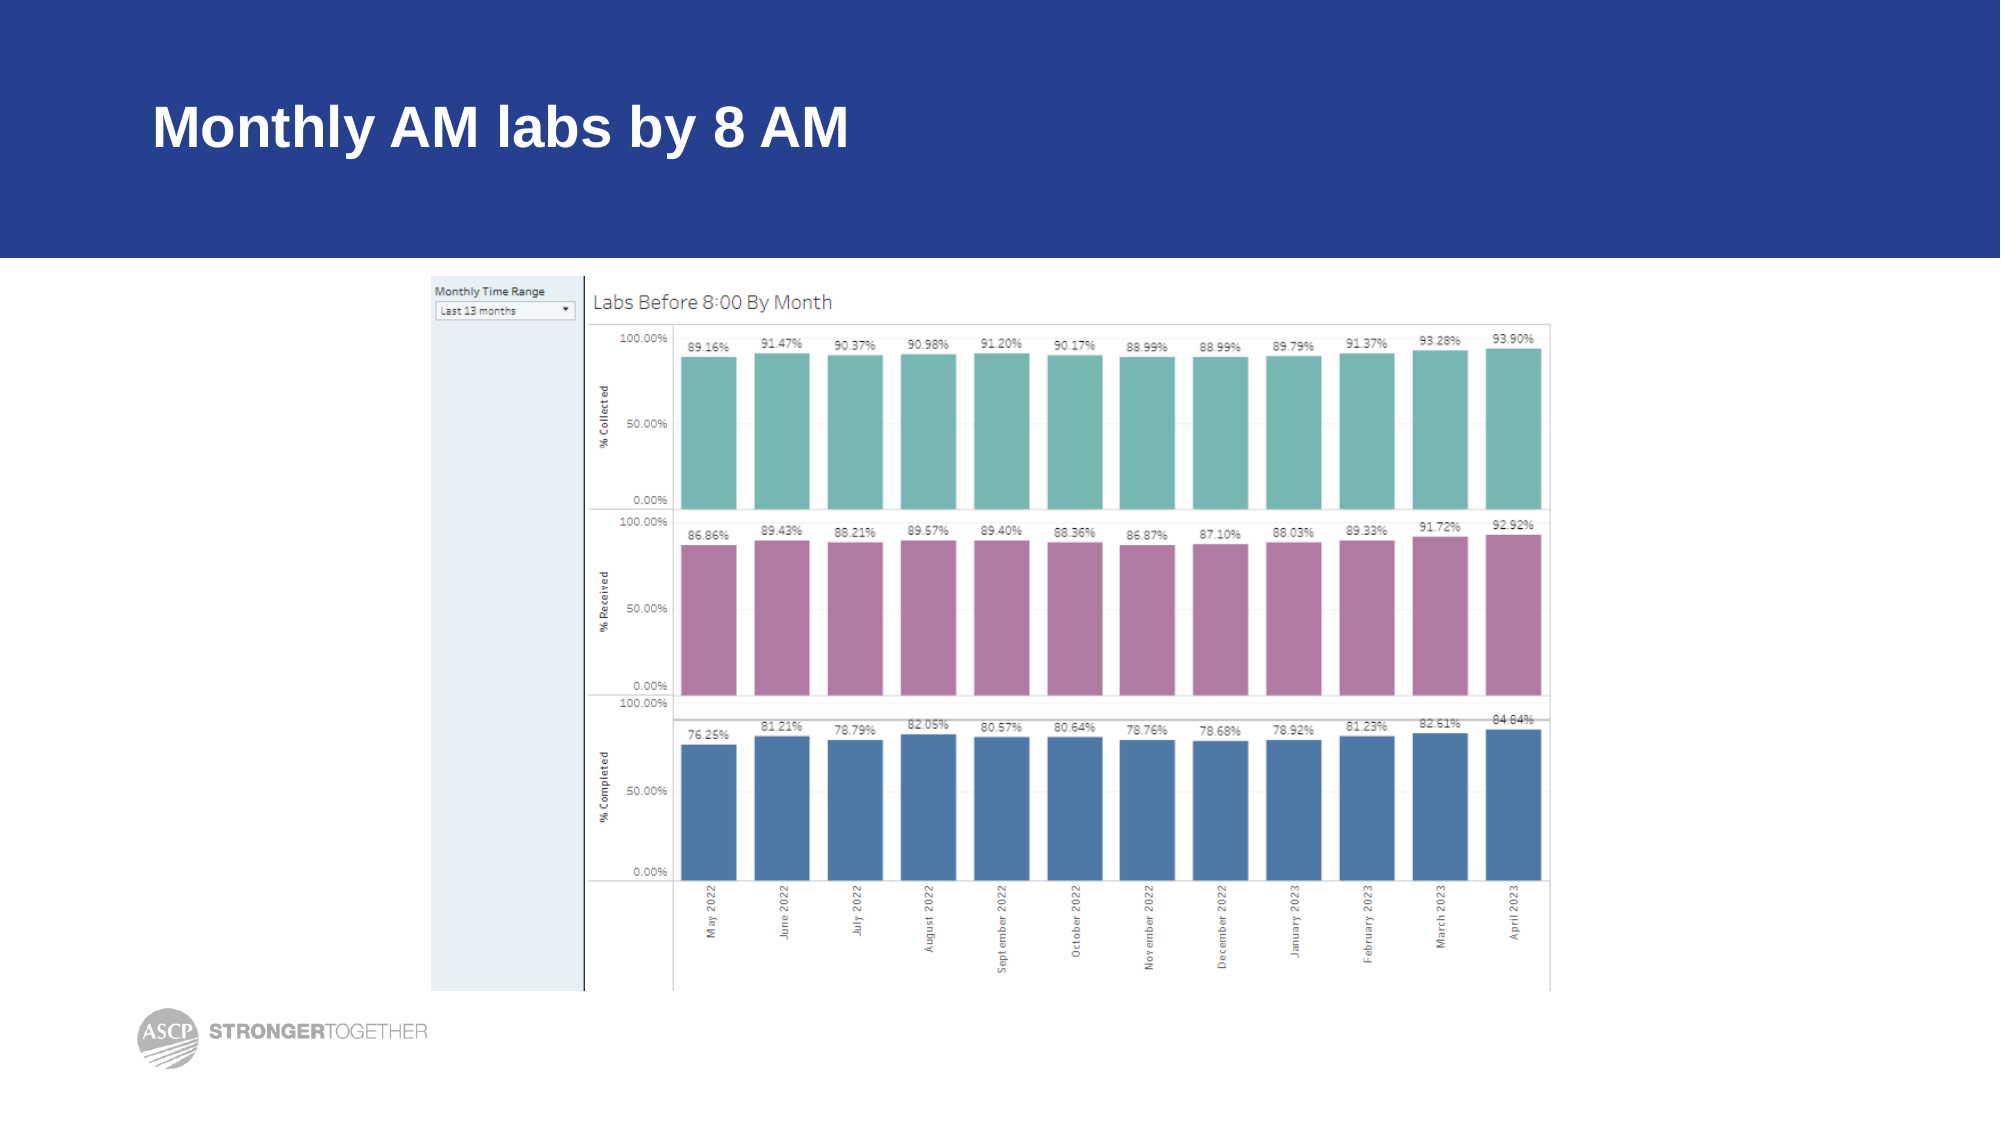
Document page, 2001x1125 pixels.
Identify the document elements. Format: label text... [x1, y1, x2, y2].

title Monthly AM labs by 8 AM [137, 20, 1246, 238]
picture [431, 276, 1569, 991]
picture [137, 1008, 427, 1069]
